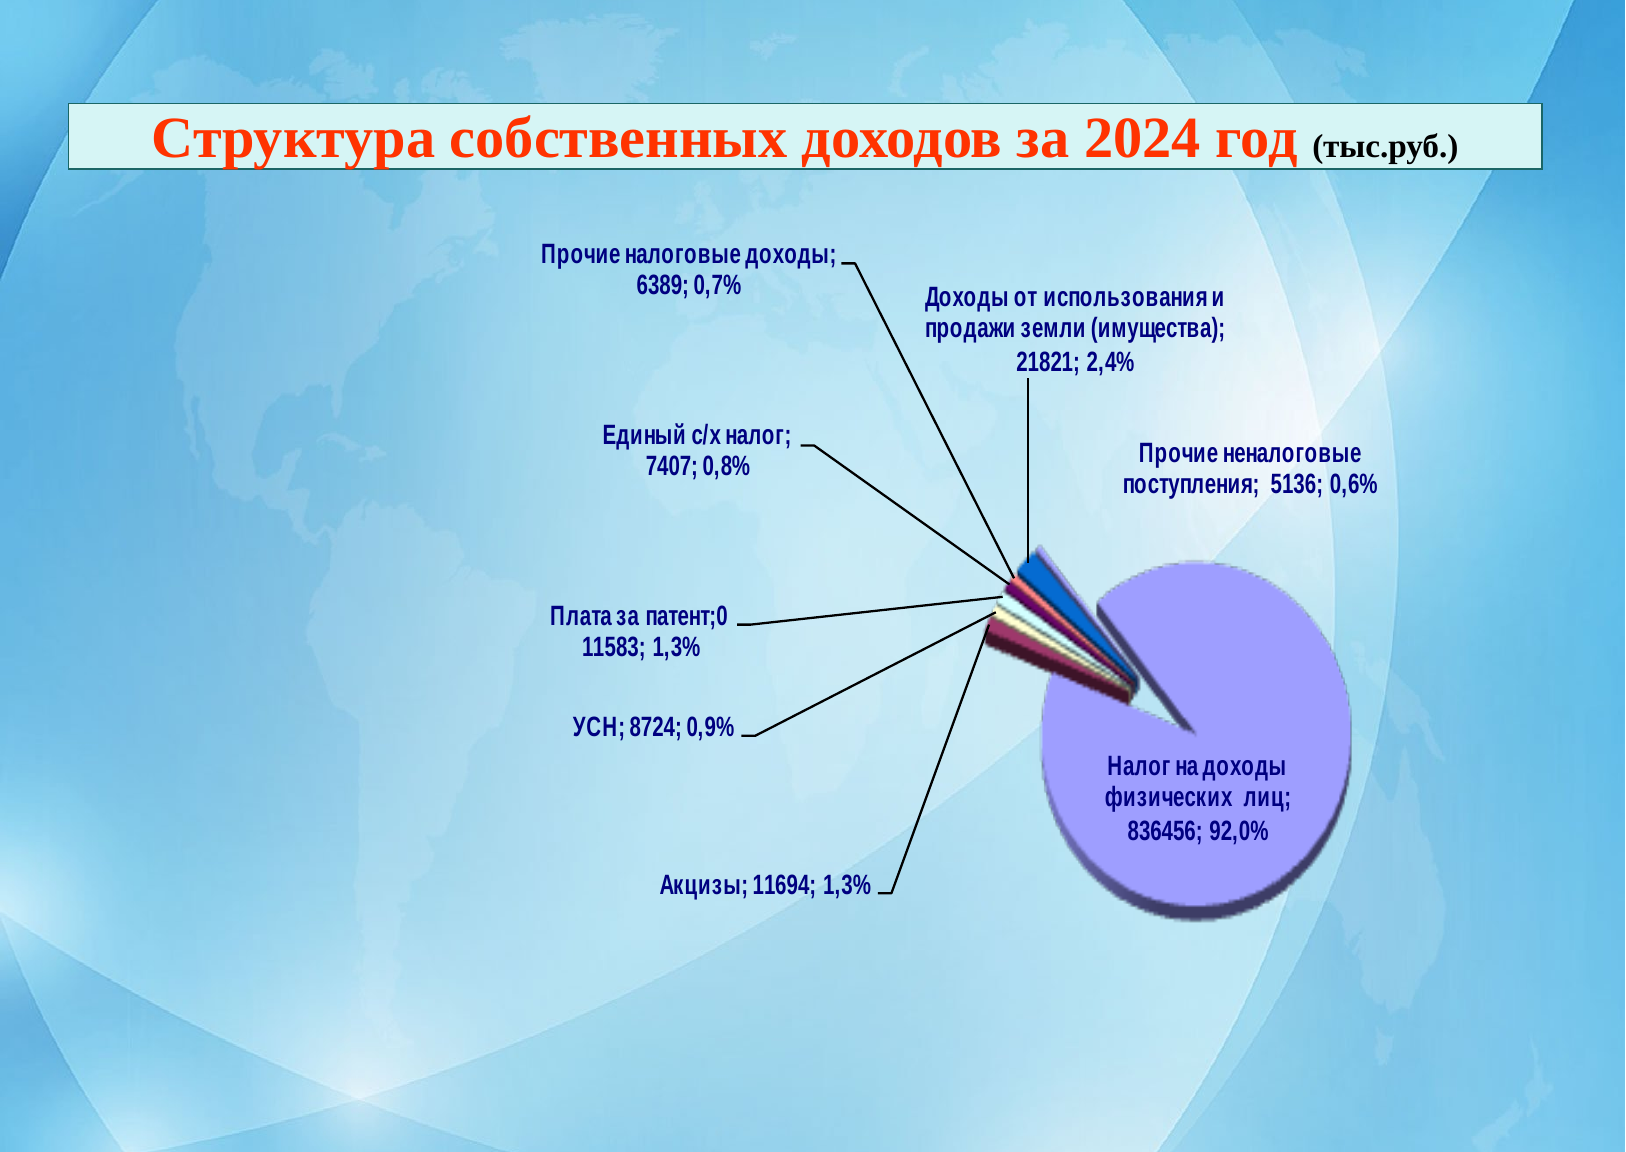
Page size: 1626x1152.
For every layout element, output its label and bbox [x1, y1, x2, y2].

text_box [67, 79, 1625, 1152]
picture [0, 0, 1625, 1152]
